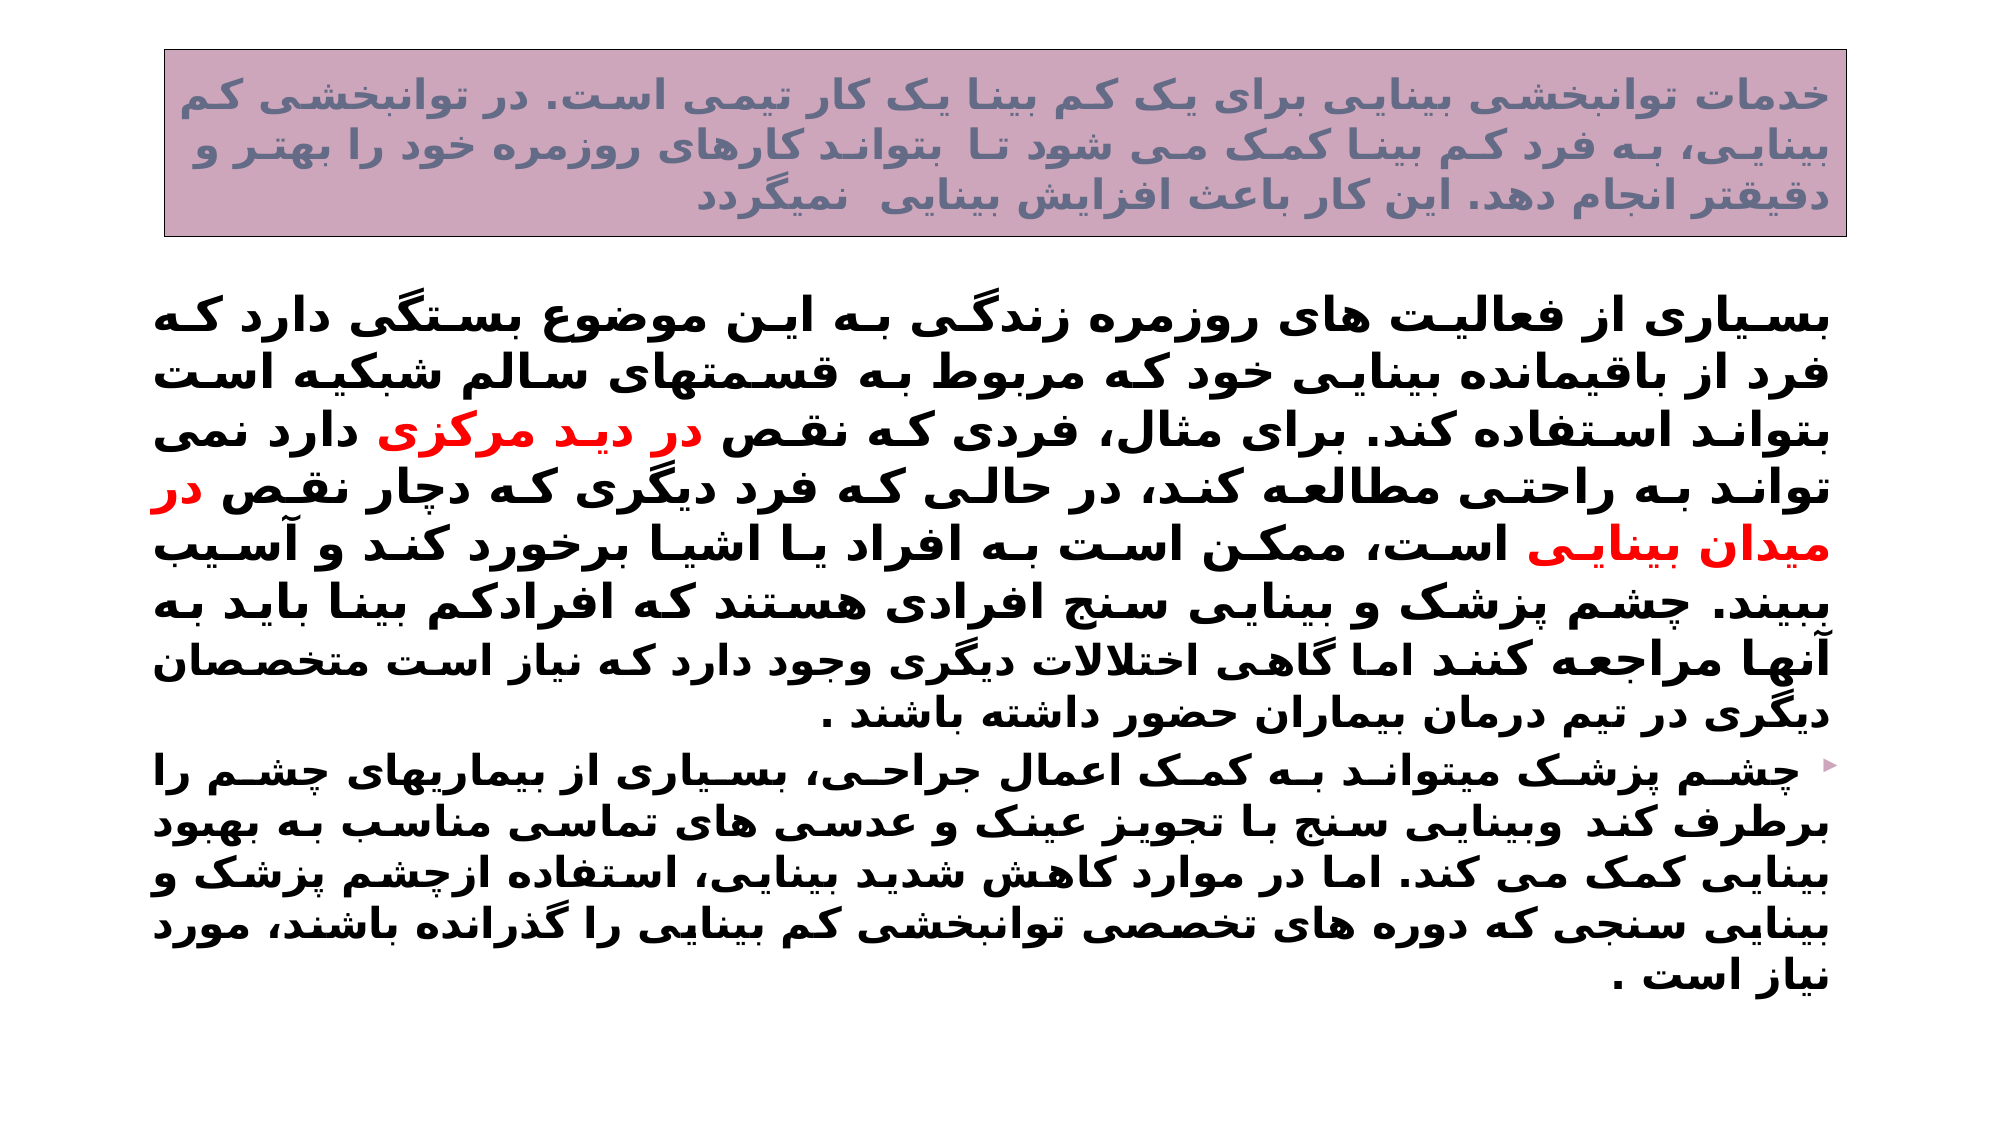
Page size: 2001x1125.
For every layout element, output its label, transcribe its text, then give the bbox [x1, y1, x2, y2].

list بسیاری از فعالیت های روزمره زندگی به این موضوع بستگی دارد که فرد از باقیمانده بینایی خود که مربوط به قسمتهای سالم شبکیه است بتواند استفاده کند. برای مثال، فردی که نقص در دید مرکزی دارد نمی تواند به راحتی مطالعه کند، در حالی که فرد دیگری که دچار نقص در میدان بینایی است، ممکن است به افراد یا اشیا برخورد کند و آسیب ببیند. چشم پزشک و بینایی سنج افرادی هستند که افرادکم بینا باید به آنها مراجعه کنند اما گاهی اختلالات دیگری وجود دارد که نیاز است متخصصان دیگری در تیم درمان بیماران حضور داشته باشند . چشم پزشک میتواند به کمک اعمال جراحی، بسیاری از بیماریهای چشم را برطرف کند وبینایی سنج با تجویز عینک و عدسی های تماسی مناسب به بهبود بینایی کمک می کند. اما در موارد کاهش شدید بینایی، استفاده ازچشم پزشک و بینایی سنجی که دوره های تخصصی توانبخشی کم بینایی را گذرانده باشند، مورد نیاز است . [137, 275, 1863, 1014]
text_box خدمات توانبخشی بینایی برای یک کم بینا یک کار تیمی است. در توانبخشی کم بینایی، به فرد کم بینا کمک می شود تا بتواند کارهای روزمره خود را بهتر و دقیقتر انجام دهد. این کار باعث افزایش بینایی نمیگردد [164, 49, 1847, 237]
